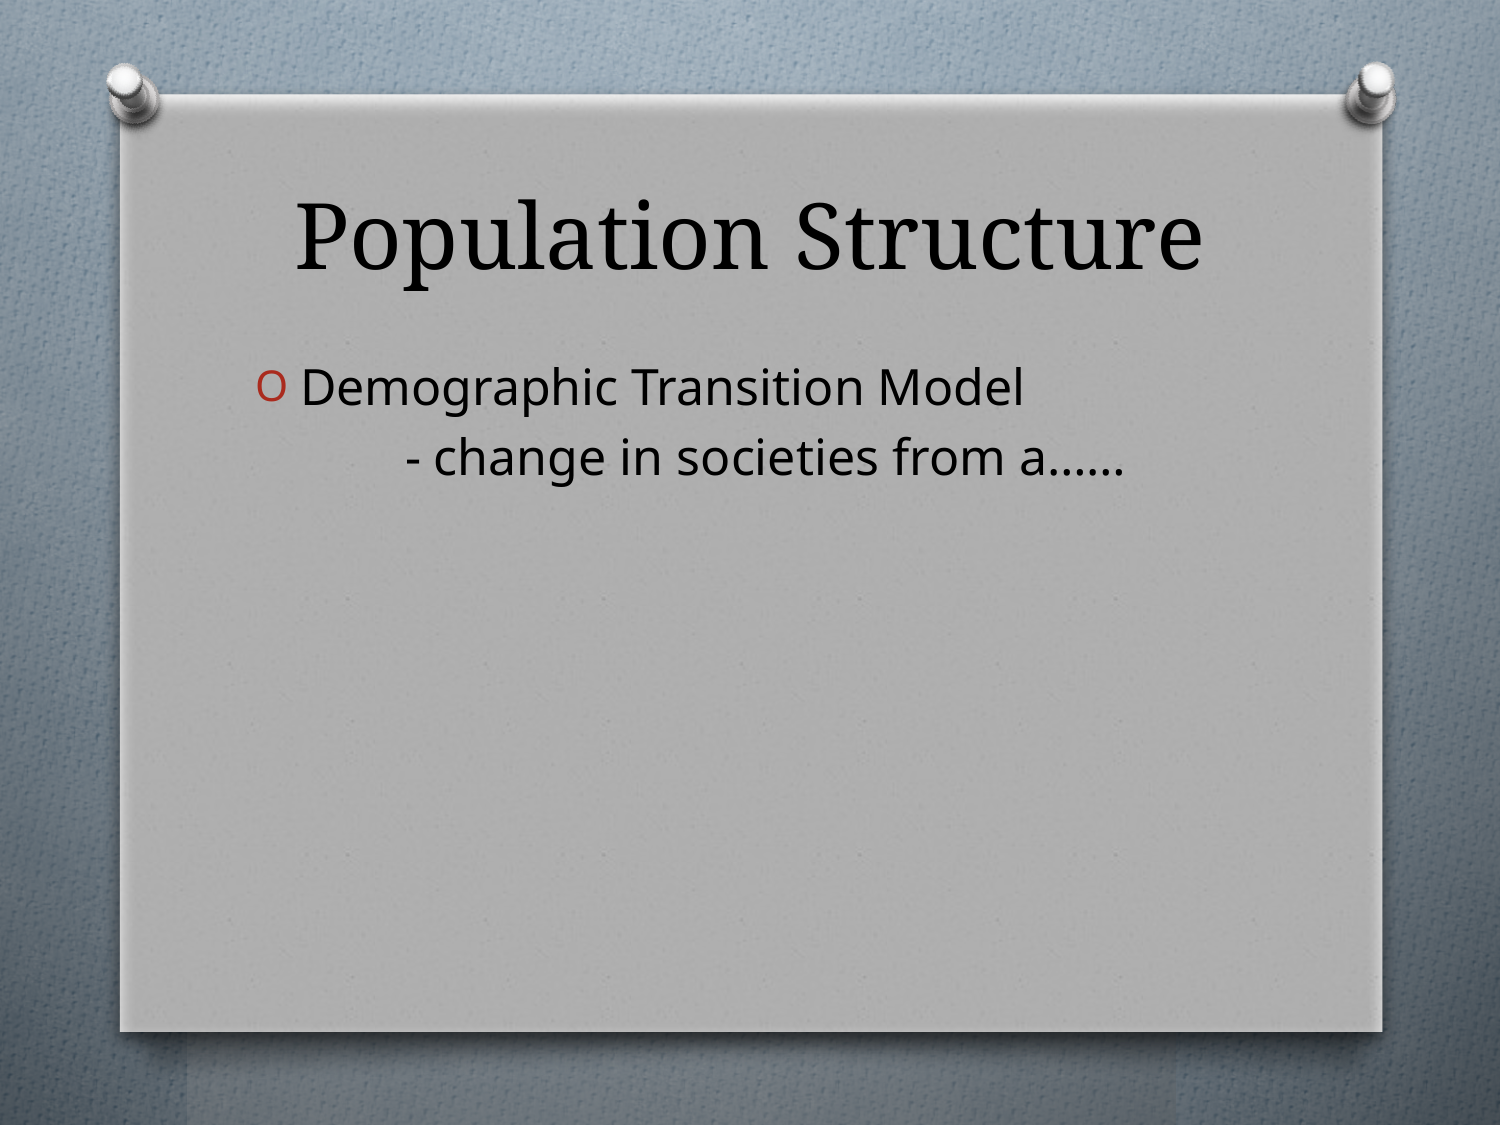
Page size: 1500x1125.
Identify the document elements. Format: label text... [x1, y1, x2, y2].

title Population Structure [179, 134, 1323, 332]
list Demographic Transition Model - change in societies from a…… [240, 347, 1257, 939]
picture [1317, 35, 1439, 156]
picture [75, 29, 198, 153]
